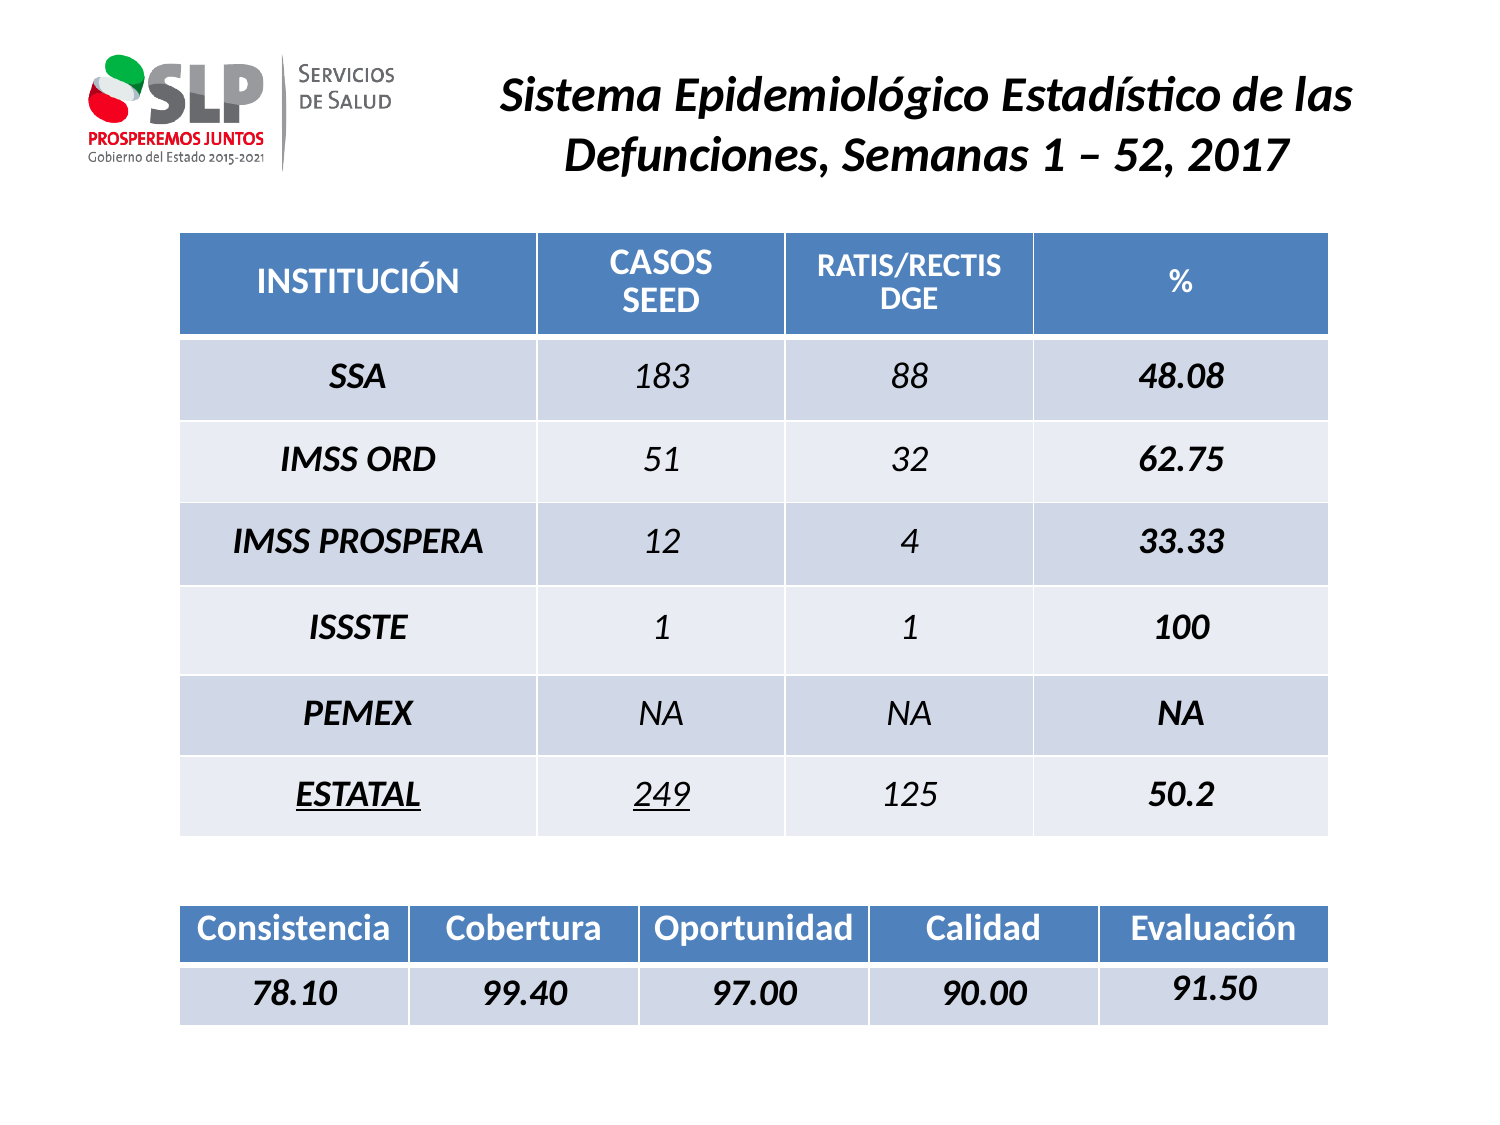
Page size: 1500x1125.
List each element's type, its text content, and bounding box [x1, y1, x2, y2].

table_cell 4 [786, 503, 1033, 585]
table_cell 50.2 [1034, 757, 1328, 836]
table_cell 91.50 [1100, 968, 1328, 1025]
table_cell 33.33 [1034, 503, 1328, 585]
table_cell PEMEX [180, 676, 536, 755]
table_cell 99.40 [410, 968, 638, 1025]
table_cell 249 [538, 757, 784, 836]
table_header Evaluación [1100, 906, 1328, 962]
table_cell IMSS ORD [180, 422, 536, 502]
table_header Cobertura [410, 906, 638, 962]
table_cell ESTATAL [180, 757, 536, 836]
table_cell 100 [1034, 587, 1328, 674]
table_cell 48.08 [1034, 340, 1328, 420]
table_cell NA [1034, 676, 1328, 755]
table_cell IMSS PROSPERA [180, 503, 536, 585]
table_cell 12 [538, 503, 784, 585]
table_cell 97.00 [640, 968, 868, 1025]
table_header % [1034, 233, 1328, 334]
table_cell 125 [786, 757, 1033, 836]
table_cell 32 [786, 422, 1033, 502]
table_cell 88 [786, 340, 1033, 420]
text_box Sistema Epidemiológico Estadístico de las Defunciones, Semanas 1 – 52, 2017 [407, 54, 1447, 190]
table_cell 51 [538, 422, 784, 502]
table_cell 78.10 [180, 968, 408, 1025]
table_cell ISSSTE [180, 587, 536, 674]
table_cell NA [538, 676, 784, 755]
picture [88, 54, 394, 172]
table_header Calidad [870, 906, 1098, 962]
table_header Oportunidad [640, 906, 868, 962]
table_header CASOS SEED [538, 233, 784, 334]
table_cell SSA [180, 340, 536, 420]
table_cell 183 [538, 340, 784, 420]
table_cell 1 [786, 587, 1033, 674]
table_cell NA [786, 676, 1033, 755]
table_cell 62.75 [1034, 422, 1328, 502]
table_header INSTITUCIÓN [180, 233, 536, 334]
table_cell 1 [538, 587, 784, 674]
table_header RATIS/RECTIS DGE [786, 233, 1033, 334]
table_header Consistencia [180, 906, 408, 962]
table_cell 90.00 [870, 968, 1098, 1025]
